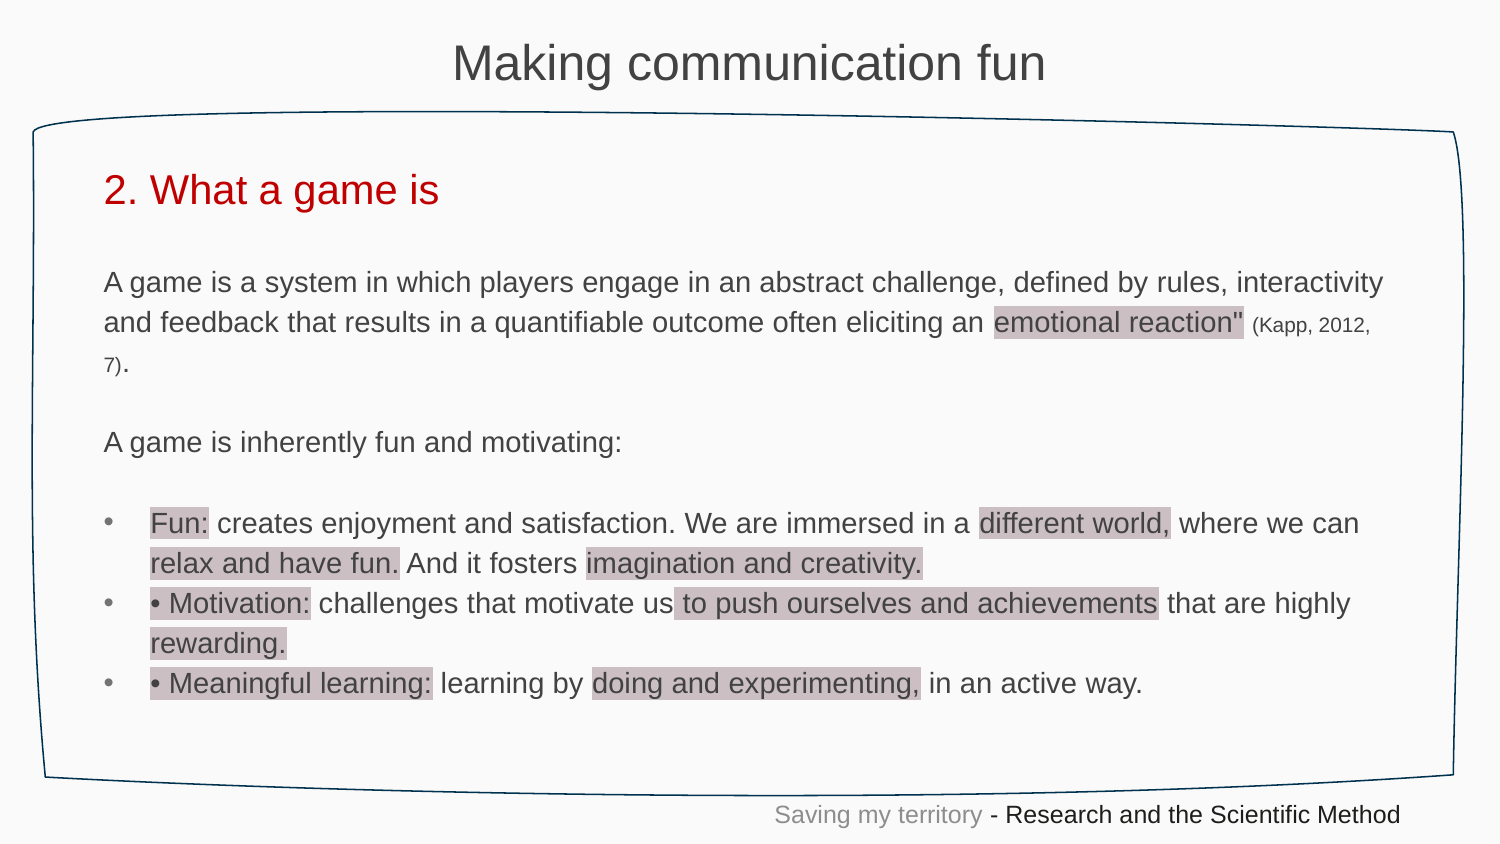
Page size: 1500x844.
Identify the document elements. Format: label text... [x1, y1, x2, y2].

text_box A game is a system in which players engage in an abstract challenge, defined by rules, interactivity and feedback that results in a quantifiable outcome often eliciting an emotional reaction" (Kapp, 2012, 7). A game is inherently fun and motivating: Fun: creates enjoyment and satisfaction. We are immersed in a different world, where we can relax and have fun. And it fosters imagination and creativity. • Motivation: challenges that motivate us to push ourselves and achievements that are highly rewarding. • Meaningful learning: learning by doing and experimenting, in an active way. [88, 242, 1417, 747]
text_box Making communication fun [0, 20, 1499, 106]
text_box 2. What a game is [88, 147, 1417, 234]
text_box [32, 111, 1464, 790]
text_box Saving my territory - Research and the Scientific Method [88, 790, 1417, 844]
